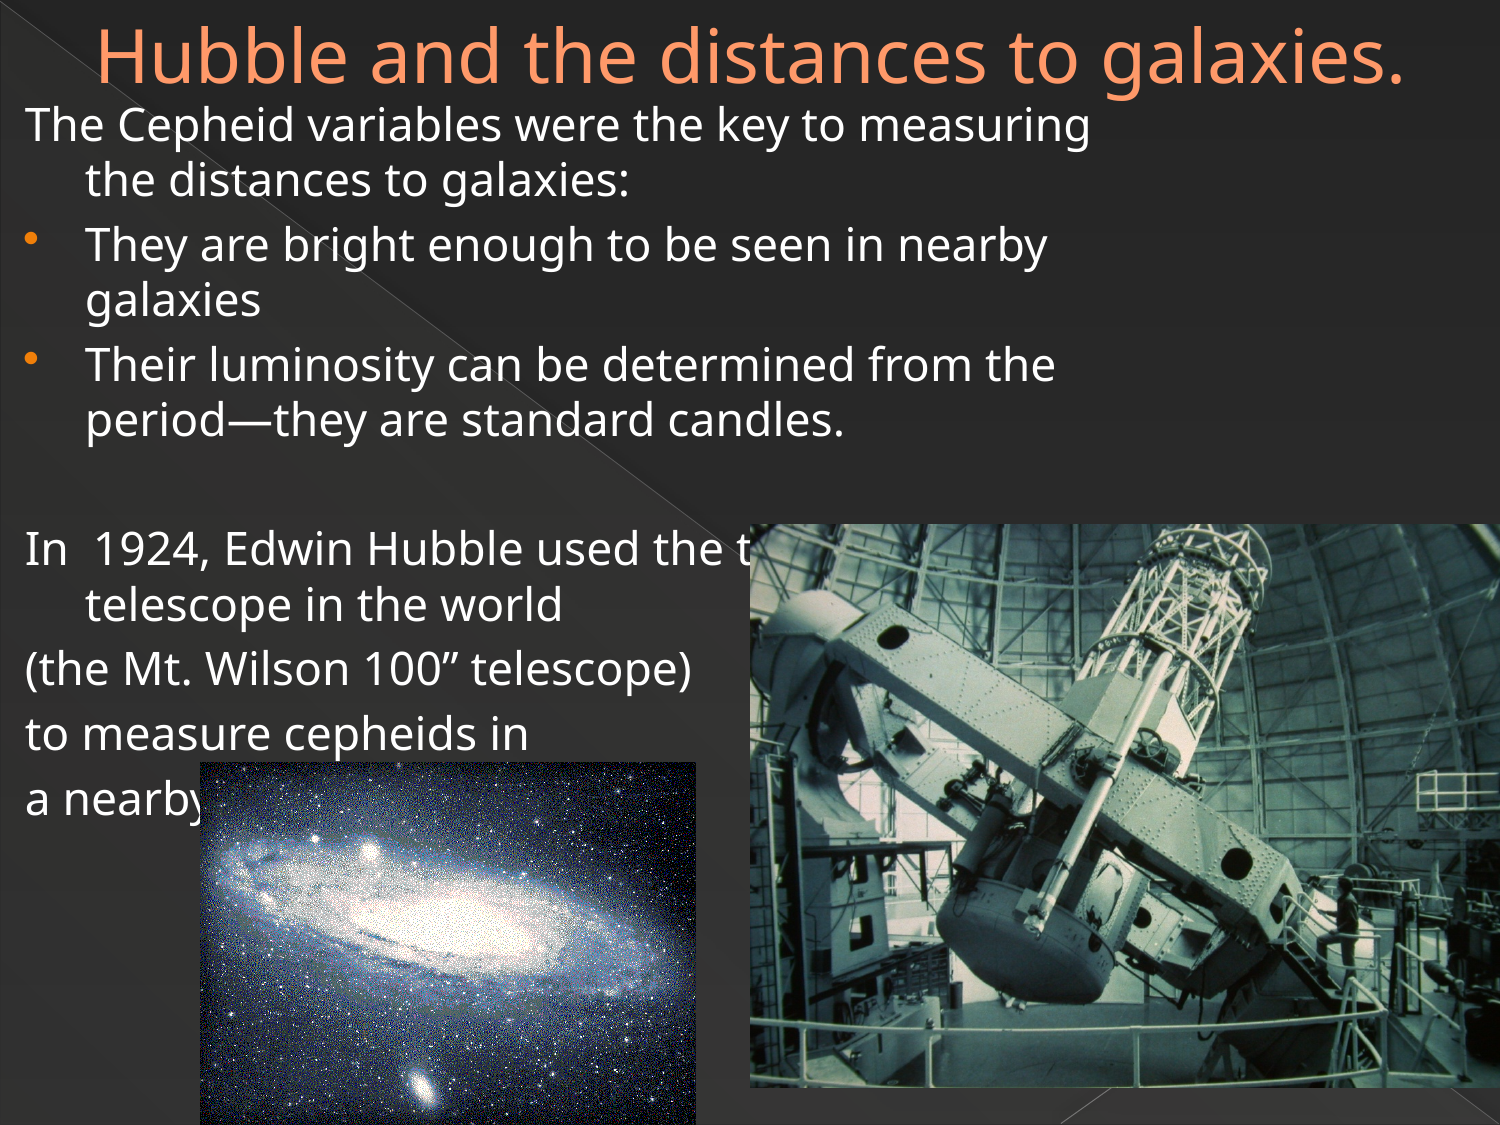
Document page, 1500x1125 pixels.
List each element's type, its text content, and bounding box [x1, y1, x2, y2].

list The Cepheid variables were the key to measuring the distances to galaxies: They are bright enough to be seen in nearby galaxies Their luminosity can be determined from the period—they are standard candles. In 1924, Edwin Hubble used the then biggest telescope in the world (the Mt. Wilson 100” telescope) to measure cepheids in a nearby galaxy-- Andromeda [0, 87, 1138, 838]
picture [199, 762, 696, 1125]
title Hubble and the distances to galaxies. [0, 0, 1500, 107]
picture [749, 524, 1500, 1088]
